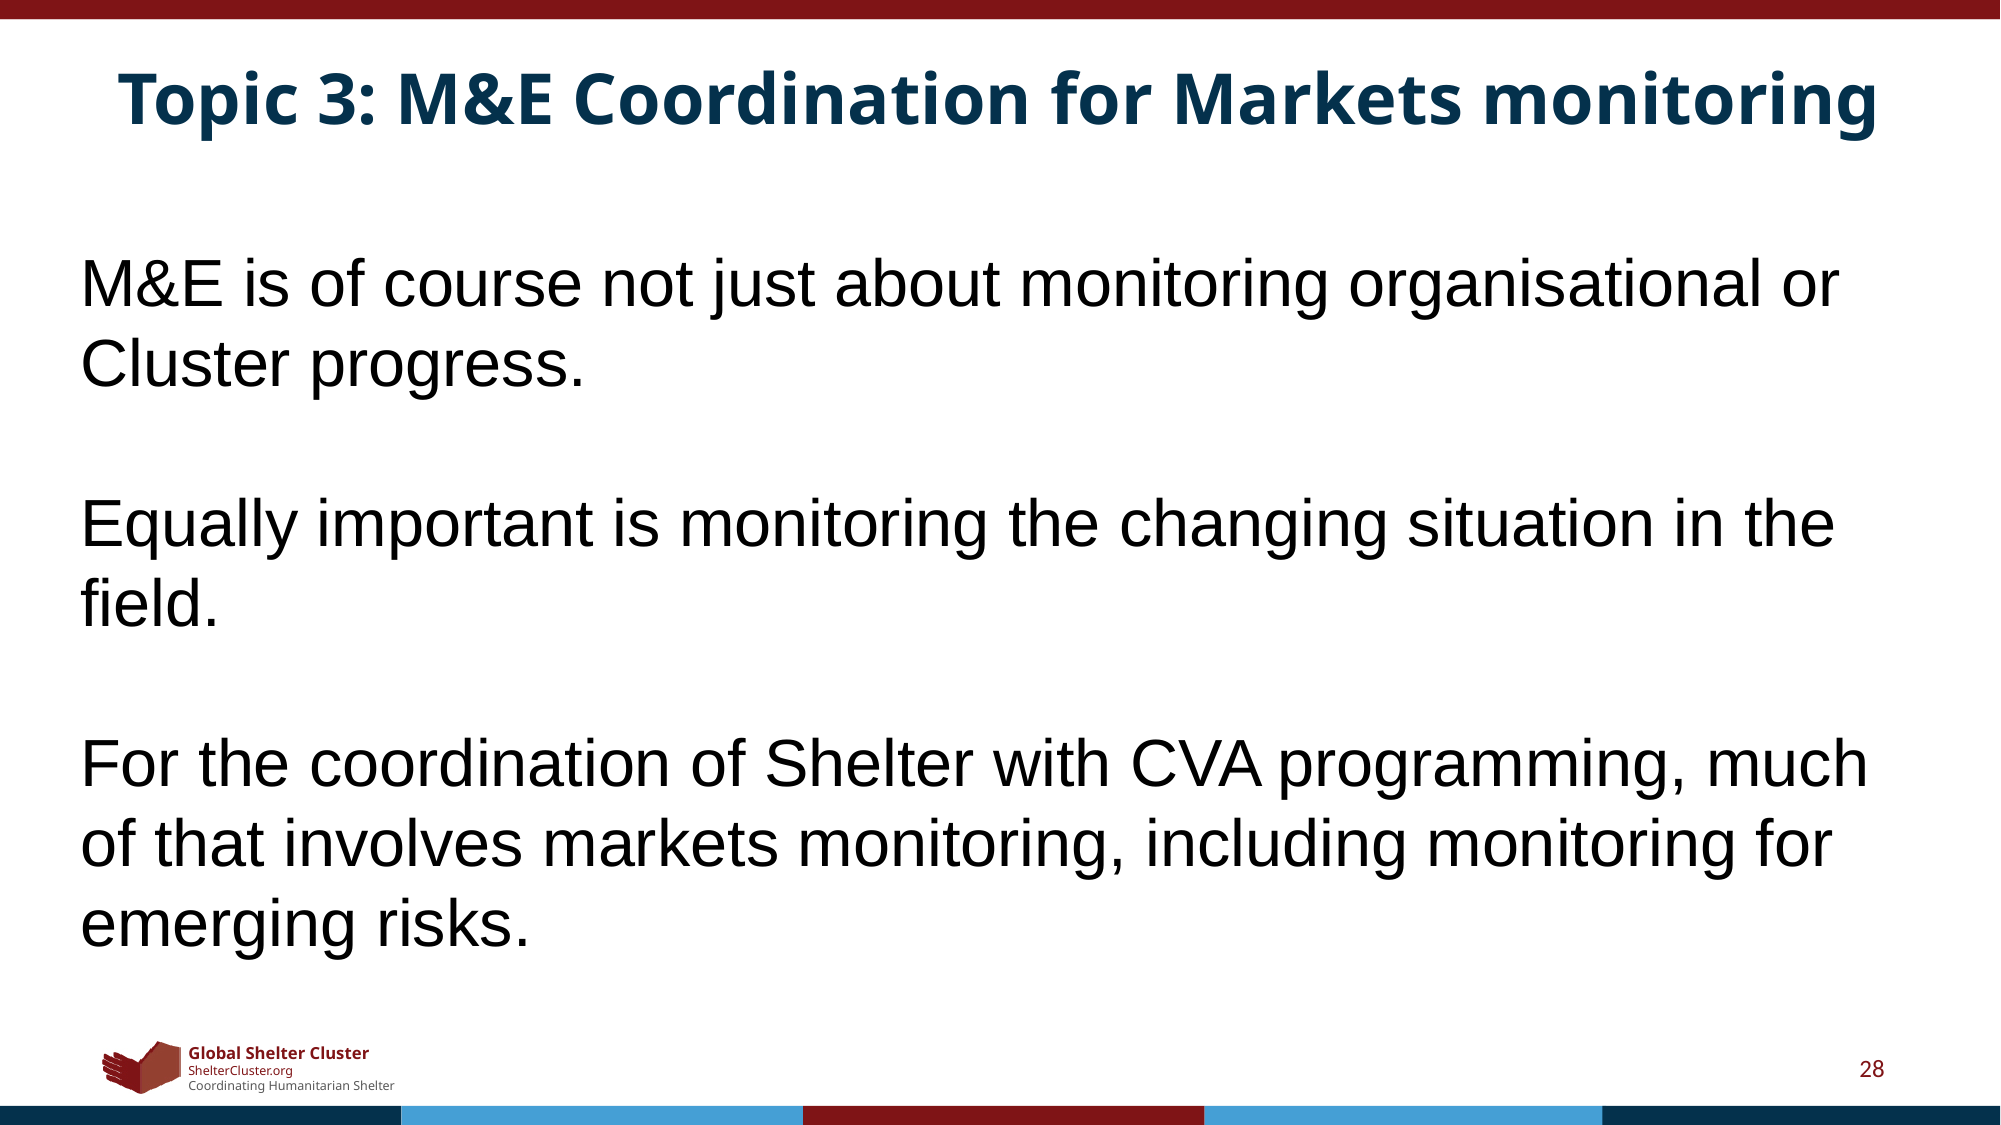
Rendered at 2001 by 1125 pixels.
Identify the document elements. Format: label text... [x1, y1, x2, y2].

text_box M&E is of course not just about monitoring organisational or Cluster progress. Equally important is monitoring the changing situation in the field. For the coordination of Shelter with CVA programming, much of that involves markets monitoring, including monitoring for emerging risks. [65, 232, 1935, 967]
slide_number 28 [1433, 1037, 1900, 1098]
picture [102, 1041, 181, 1094]
title Topic 3: M&E Coordination for Markets monitoring [99, 45, 1900, 232]
